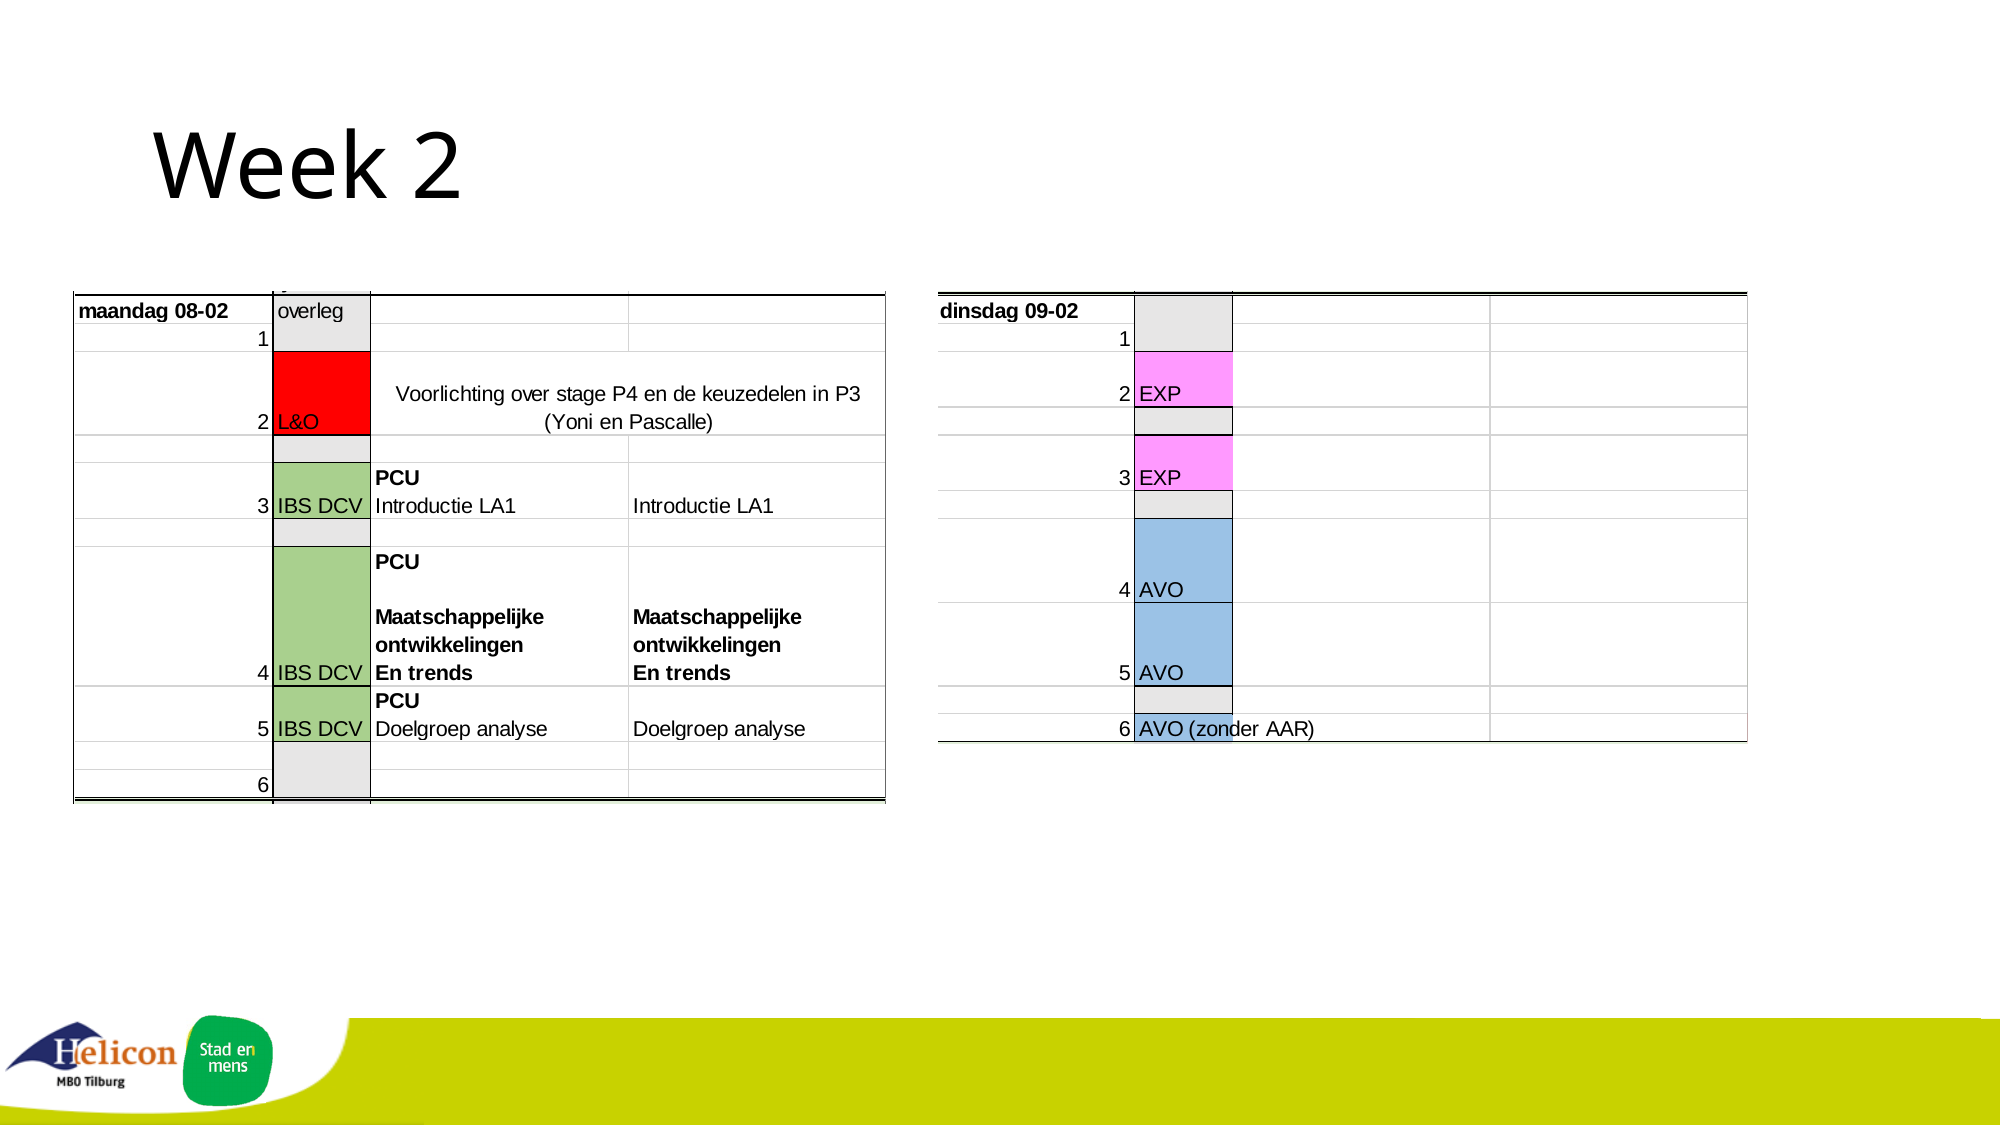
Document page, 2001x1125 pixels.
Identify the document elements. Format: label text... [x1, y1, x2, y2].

picture [0, 1013, 424, 1125]
picture [938, 291, 1752, 744]
picture [73, 291, 887, 804]
title Week 2 [137, 59, 1863, 278]
